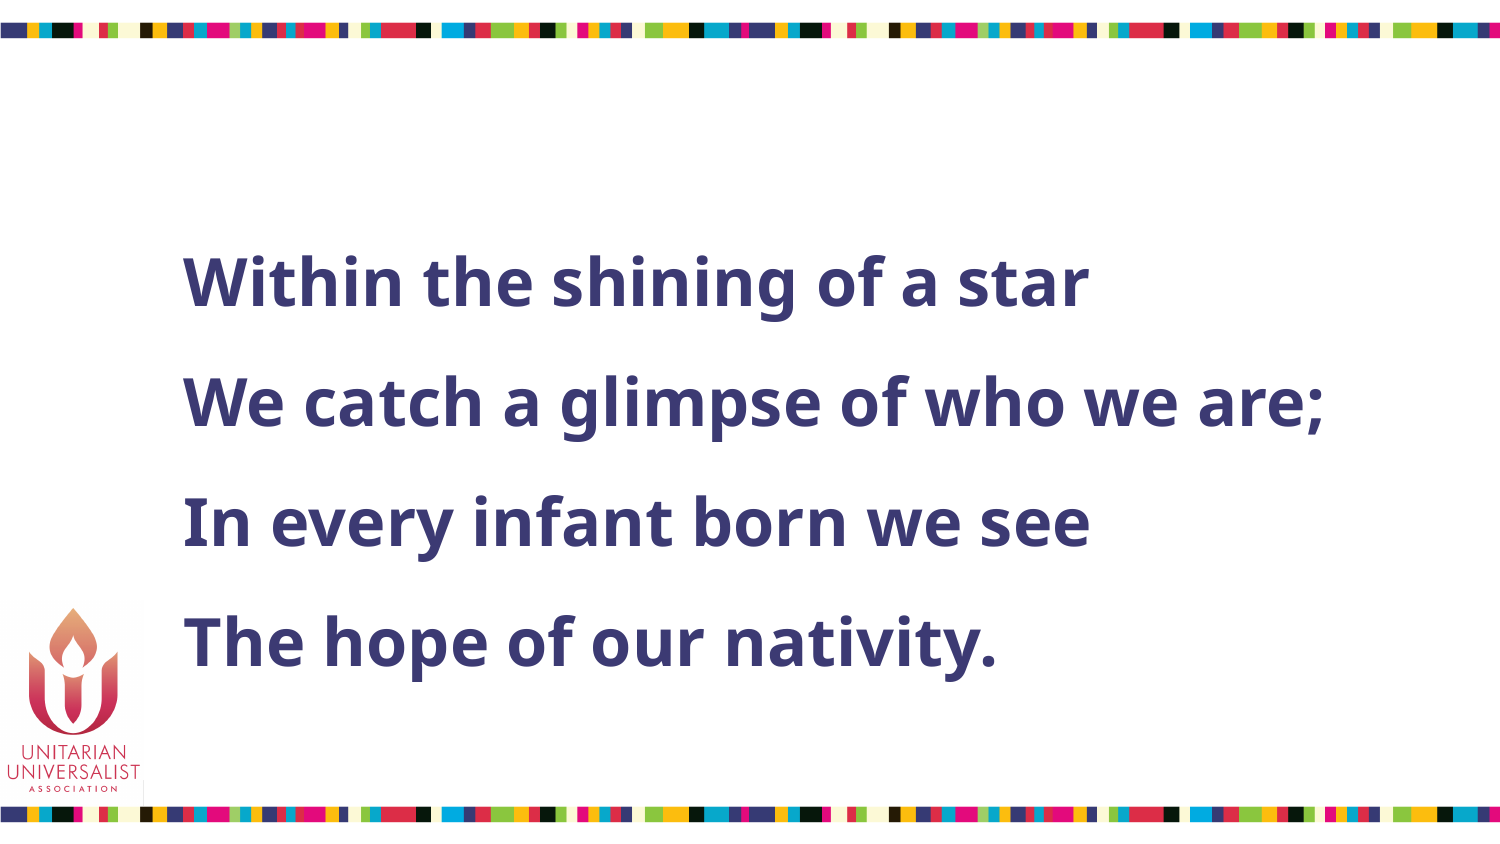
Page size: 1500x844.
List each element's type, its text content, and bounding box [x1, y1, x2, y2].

text_box Within the shining of a star We catch a glimpse of who we are; In every infant born we see The hope of our nativity. [168, 184, 1421, 695]
picture [0, 600, 1500, 824]
picture [0, 22, 1500, 40]
